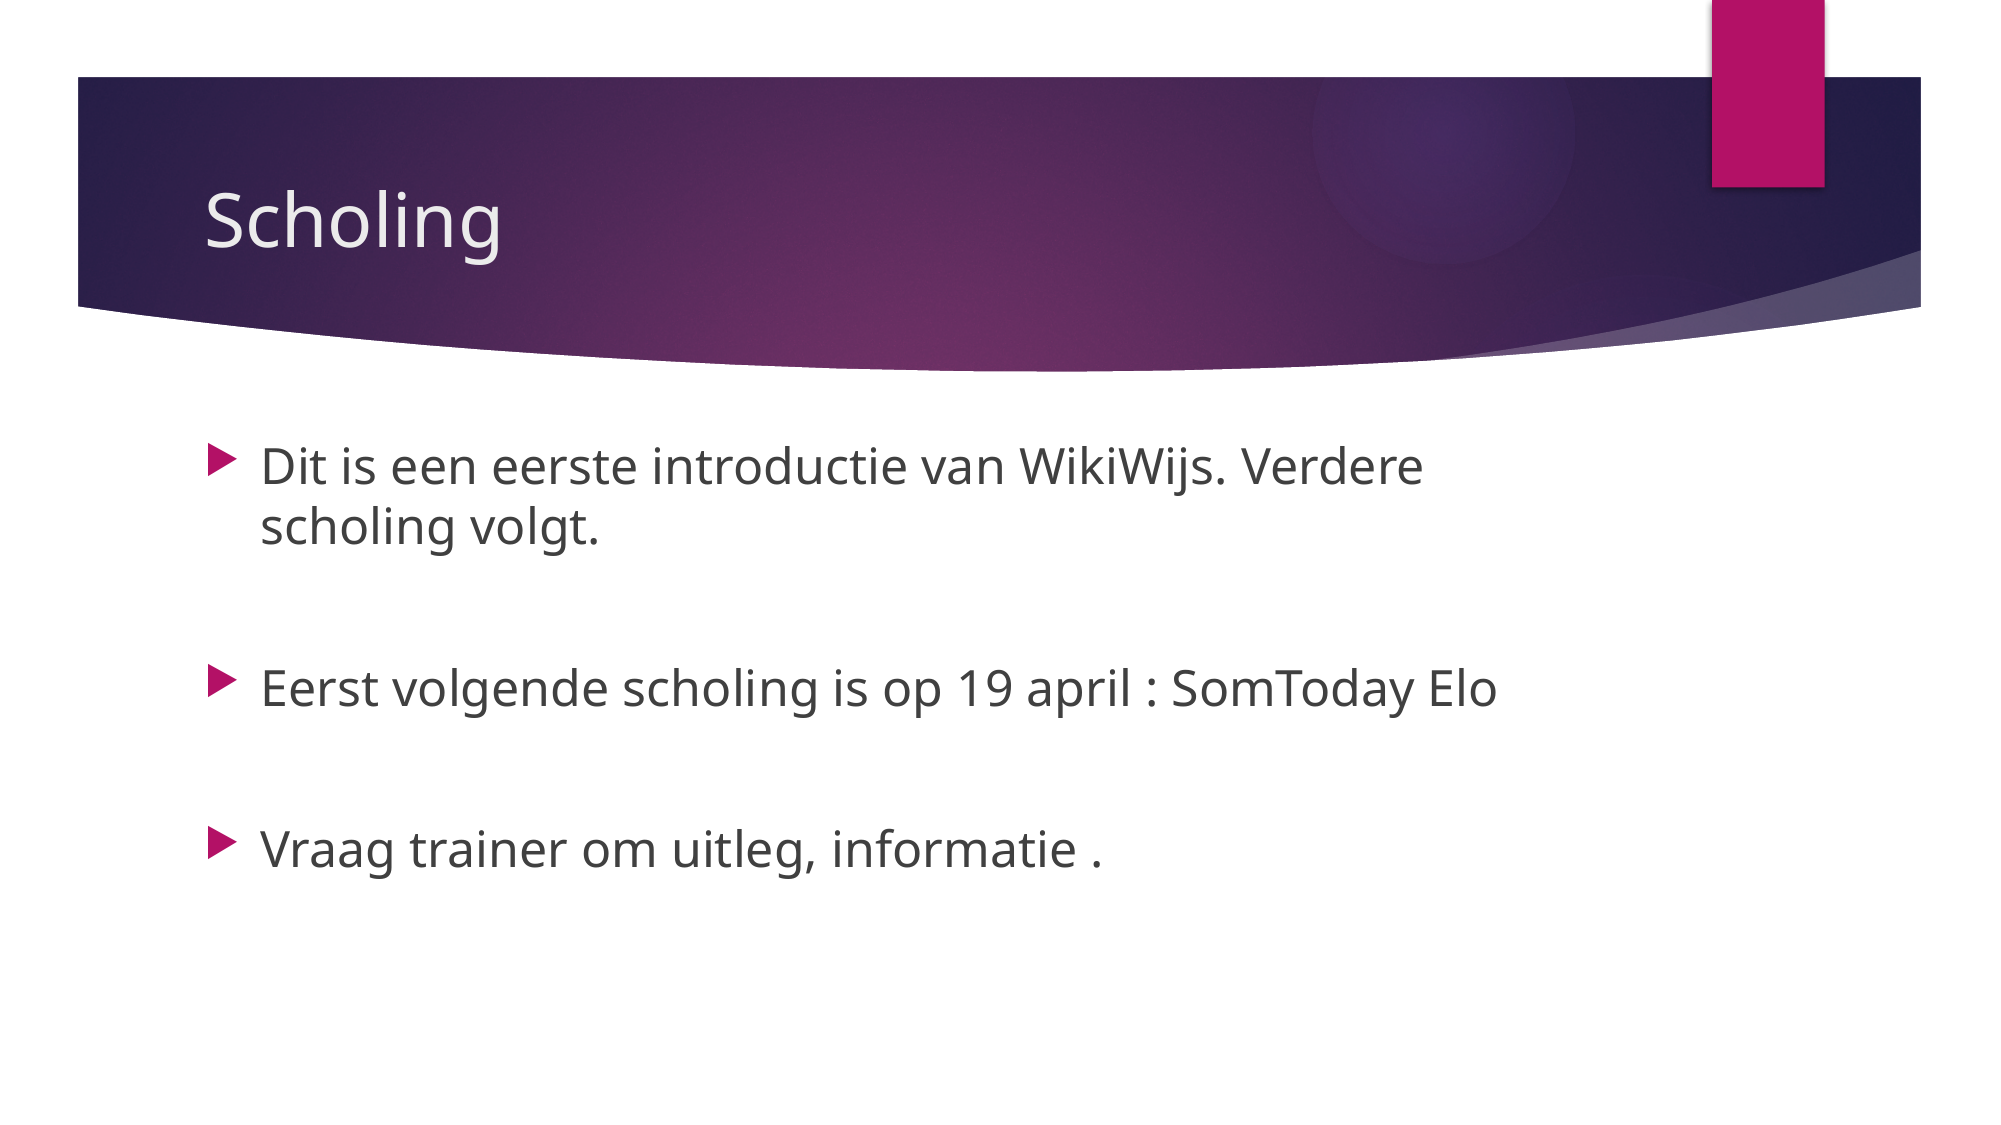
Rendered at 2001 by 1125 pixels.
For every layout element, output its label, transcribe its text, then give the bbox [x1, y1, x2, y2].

list Dit is een eerste introductie van WikiWijs. Verdere scholing volgt. Eerst volgende scholing is op 19 april : SomToday Elo Vraag trainer om uitleg, informatie . [189, 427, 1638, 988]
title Scholing [189, 159, 1627, 276]
